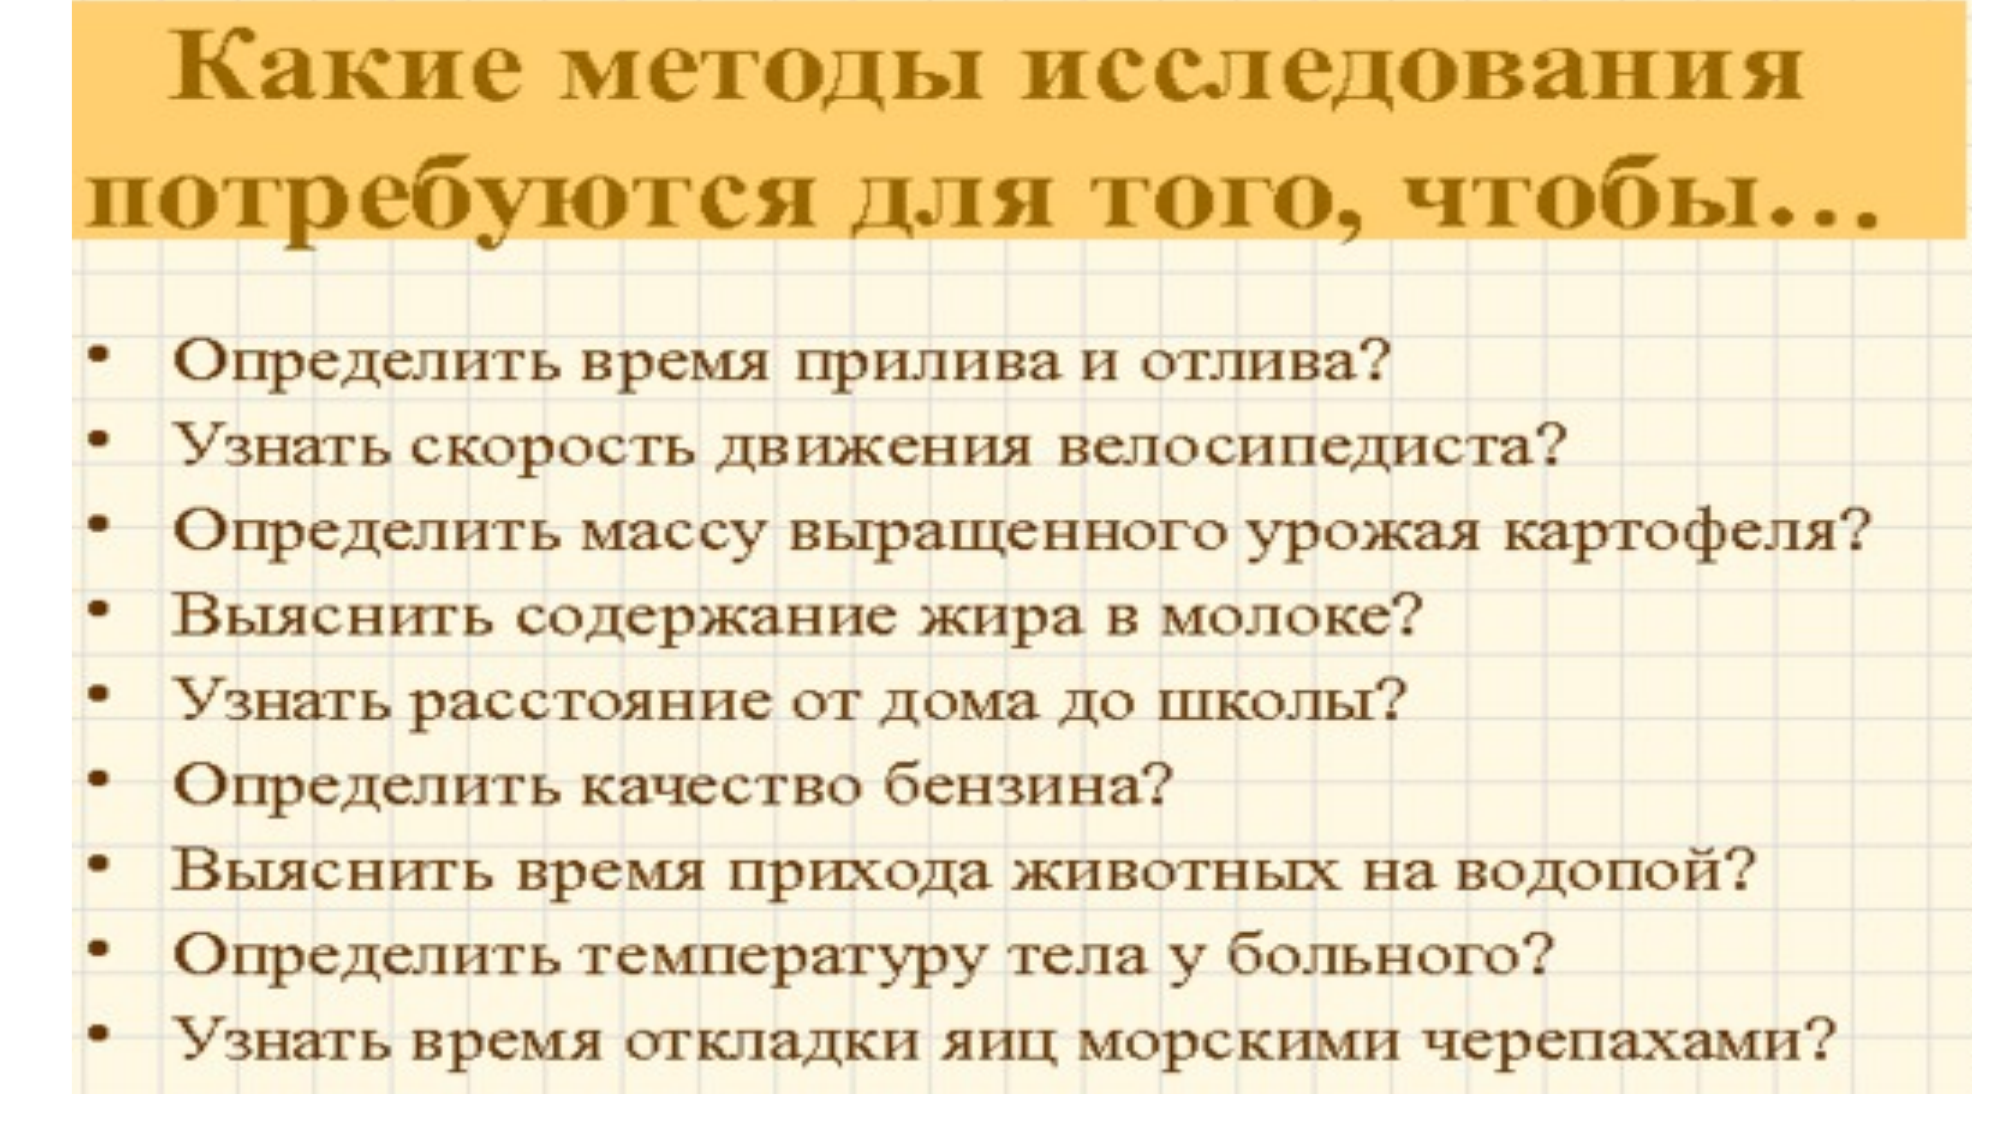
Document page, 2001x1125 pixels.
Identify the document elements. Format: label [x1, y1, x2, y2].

list [71, 0, 1972, 1094]
